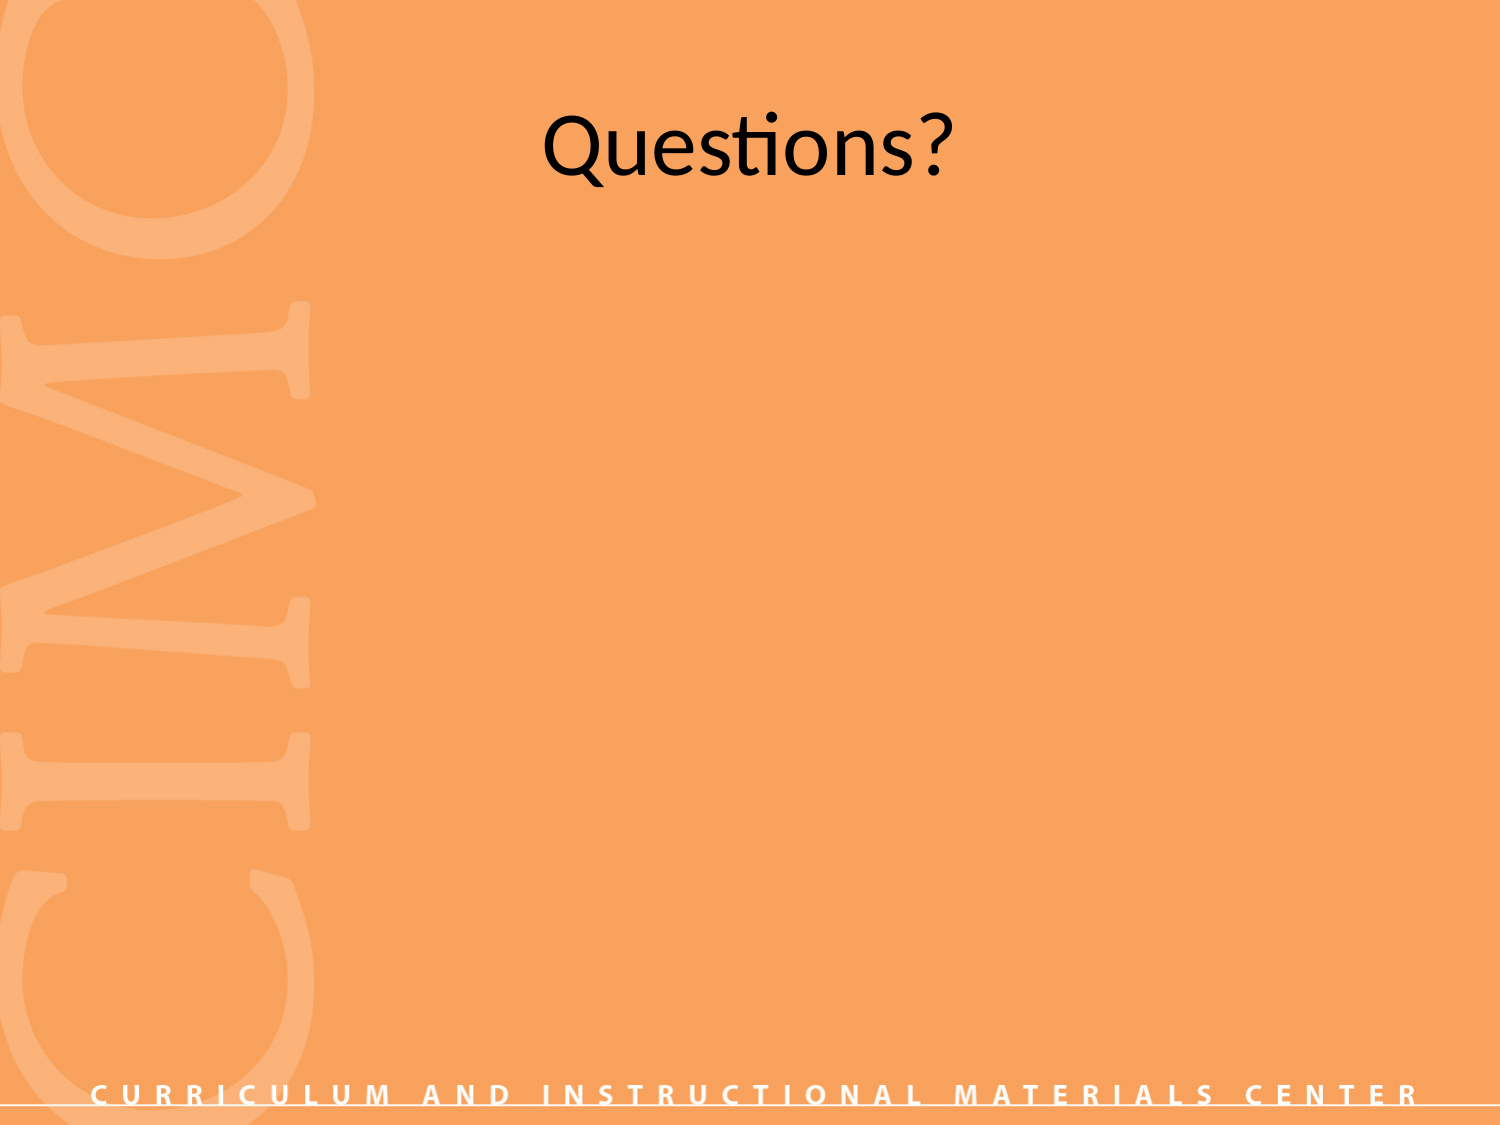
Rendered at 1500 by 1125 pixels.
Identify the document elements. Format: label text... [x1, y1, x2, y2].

title Questions? [75, 45, 1425, 233]
picture [0, 0, 1500, 1125]
